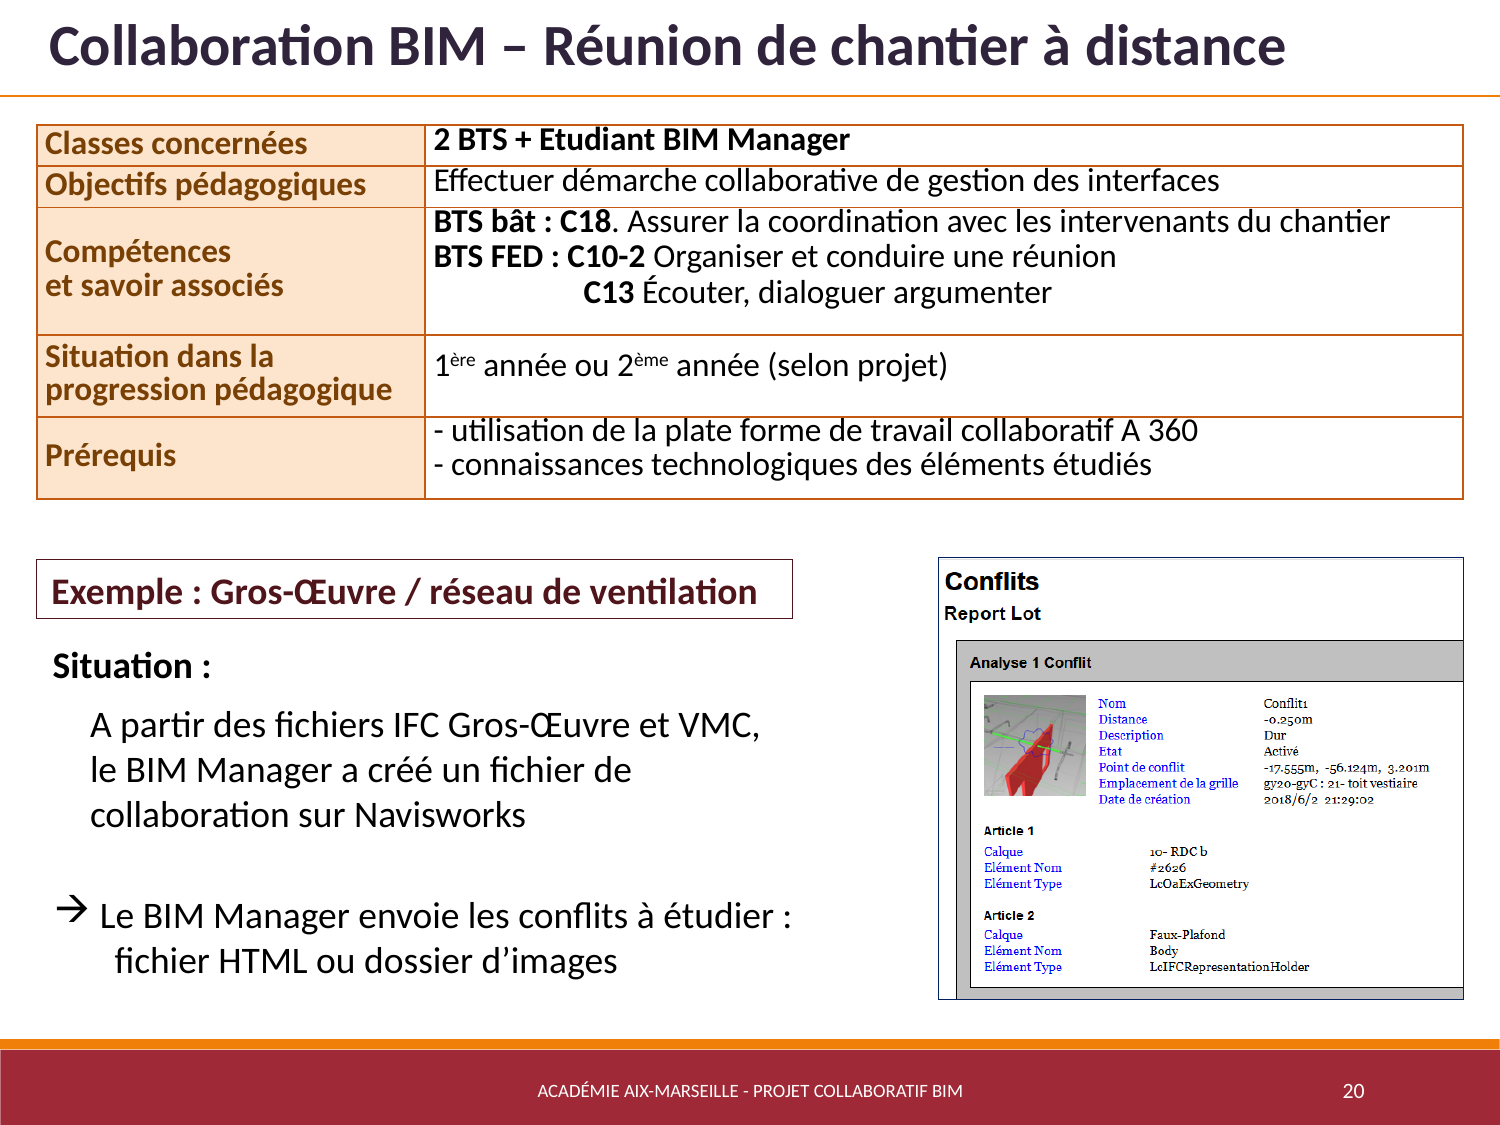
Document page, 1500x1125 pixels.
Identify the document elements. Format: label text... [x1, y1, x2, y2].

table_cell Compétences et savoir associés [38, 208, 424, 334]
text_box Le BIM Manager envoie les conflits à étudier : fichier HTML ou dossier d’images [39, 883, 814, 989]
table_cell Objectifs pédagogiques [38, 167, 424, 207]
table_cell Prérequis [38, 418, 424, 498]
text_box Exemple : Gros-Œuvre / réseau de ventilation [36, 559, 793, 619]
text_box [36, 633, 794, 845]
table_cell BTS bât : C18. Assurer la coordination avec les intervenants du chantier BTS FED : C10-2 Organiser et conduire une réunion C13 Écouter, dialoguer argumenter [426, 208, 1462, 334]
table_cell Effectuer démarche collaborative de gestion des interfaces [426, 167, 1462, 207]
table_header Classes concernées [38, 126, 424, 165]
table_cell 1ère année ou 2ème année (selon projet) [426, 336, 1462, 416]
table_header 2 BTS + Etudiant BIM Manager [426, 126, 1462, 165]
table_cell Situation dans la progression pédagogique [38, 336, 424, 416]
footer Académie Aix-Marseille - Projet Collaboratif BIM [453, 1059, 1047, 1120]
slide_number 20 [1218, 1059, 1380, 1120]
table_cell - utilisation de la plate forme de travail collaboratif A 360 - connaissances technologiques des éléments étudiés [426, 418, 1462, 498]
text_box Collaboration BIM – Réunion de chantier à distance [34, 0, 1490, 85]
picture [937, 556, 1464, 1001]
